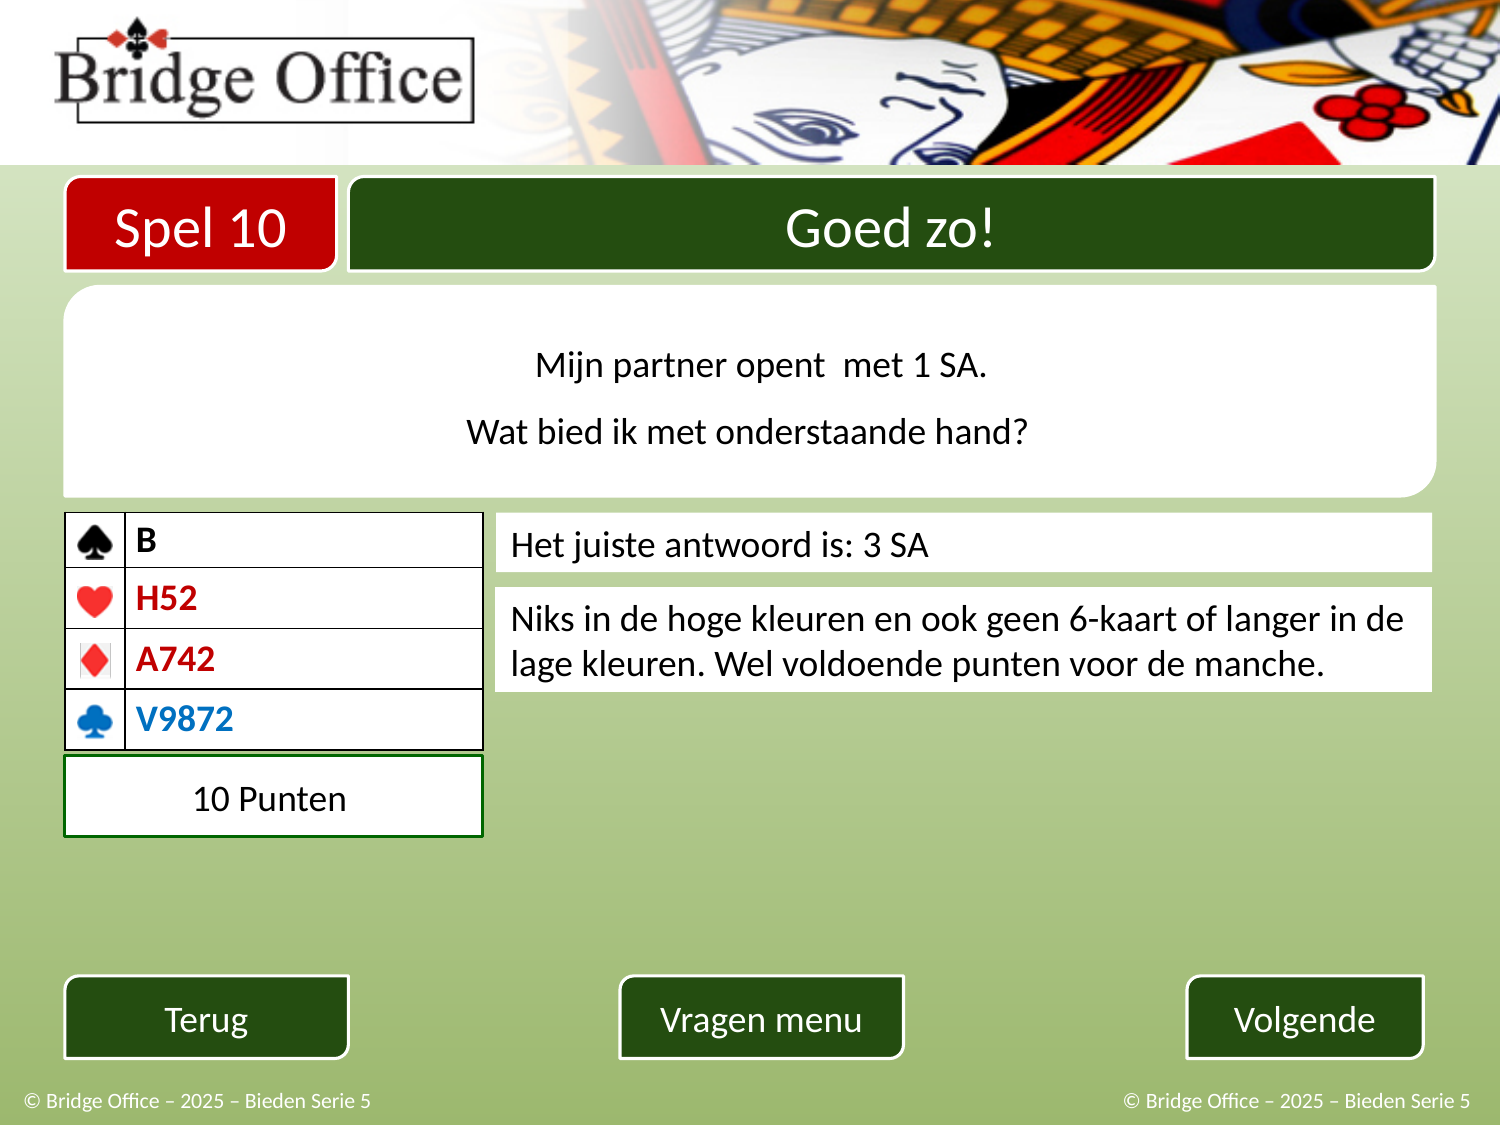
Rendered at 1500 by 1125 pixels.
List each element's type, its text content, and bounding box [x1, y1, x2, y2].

table_cell A742 [126, 629, 482, 688]
table_header [66, 513, 124, 567]
text_box Het juiste antwoord is: 3 SA [496, 512, 1433, 573]
picture [77, 524, 114, 561]
text_box 10 Punten [63, 754, 484, 838]
table_cell [66, 568, 124, 628]
picture [77, 643, 114, 679]
text_box Niks in de hoge kleuren en ook geen 6-kaart of langer in de lage kleuren. Wel voldoende punten voor de manche. [495, 587, 1432, 692]
picture [77, 703, 114, 740]
picture [77, 585, 114, 618]
text_box © Bridge Office – 2025 – Bieden Serie 5 [8, 1079, 393, 1121]
table_header B [126, 513, 482, 567]
text_box Terug [63, 974, 350, 1061]
text_box © Bridge Office – 2025 – Bieden Serie 5 [1107, 1079, 1500, 1121]
text_box Vragen menu [618, 974, 906, 1061]
text_box [63, 284, 1437, 498]
text_box Spel 10 [63, 179, 339, 273]
picture [0, 0, 1500, 166]
text_box Wat bied ik met onderstaande hand? [451, 399, 1072, 460]
table_cell H52 [126, 568, 482, 628]
table_cell [66, 629, 124, 688]
table_cell [66, 690, 124, 749]
text_box Goed zo! [346, 179, 1437, 273]
text_box Volgende [1185, 974, 1425, 1061]
text_box Mijn partner opent met 1 SA. [508, 332, 1015, 393]
table_cell V9872 [126, 690, 482, 749]
